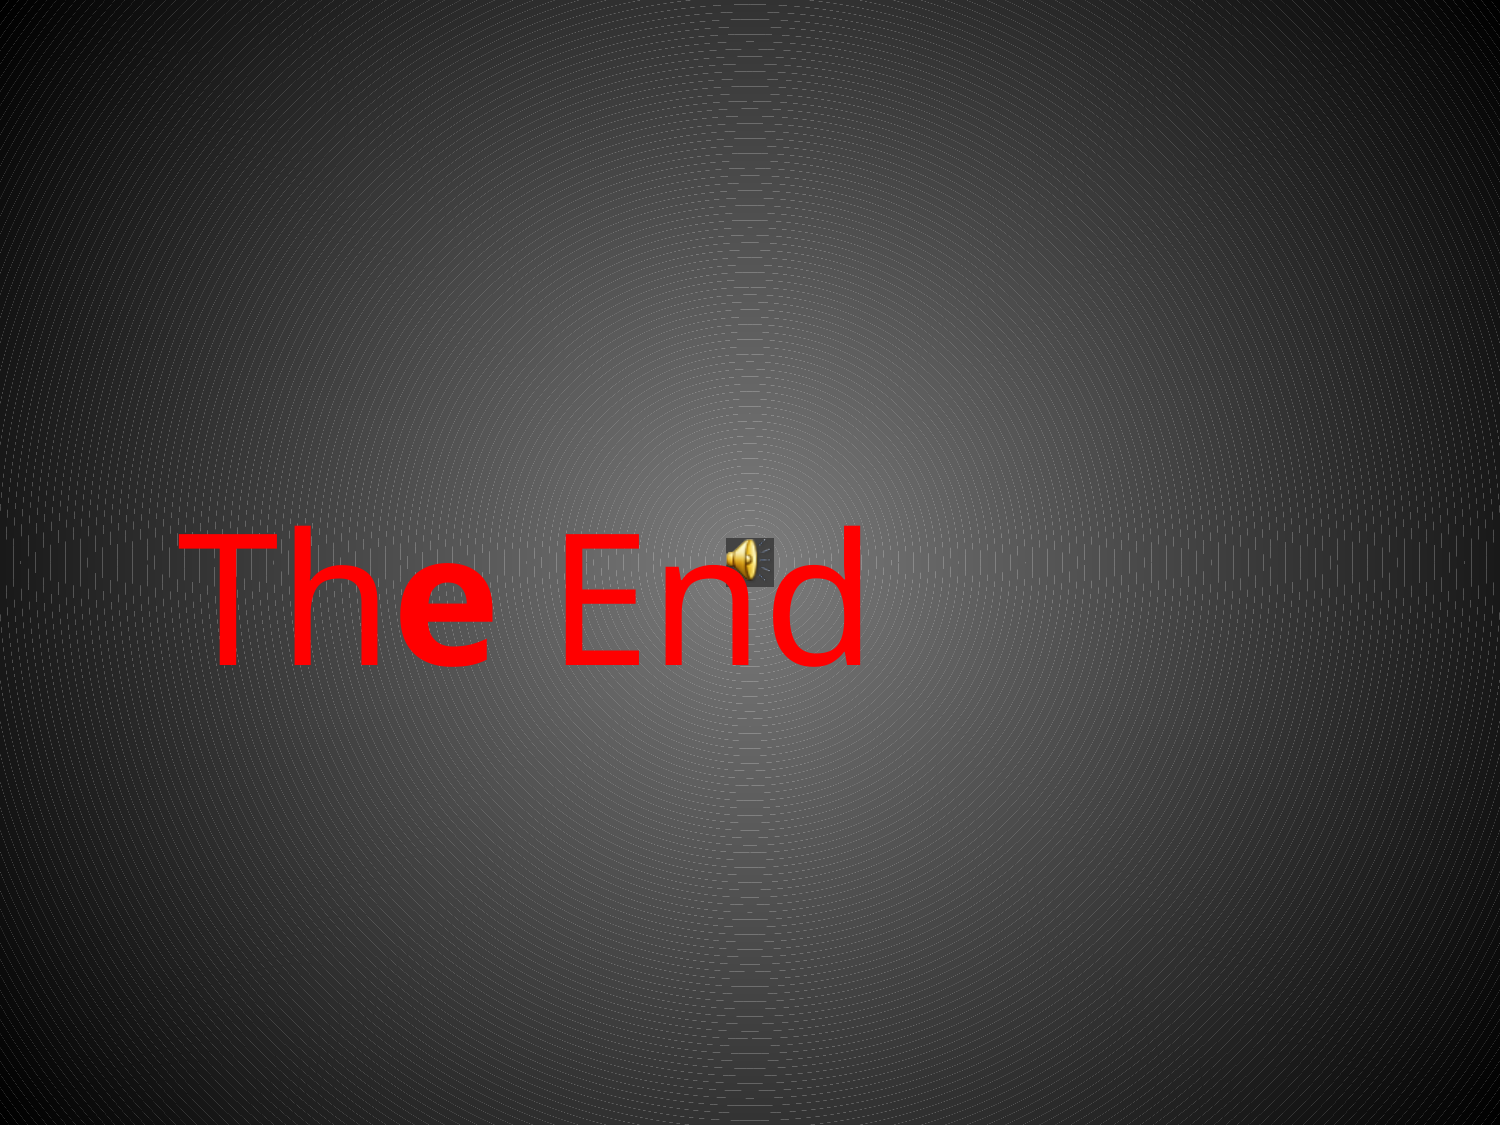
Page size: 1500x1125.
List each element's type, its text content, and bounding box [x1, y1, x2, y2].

picture [724, 537, 776, 588]
text_box The End [162, 474, 1275, 710]
